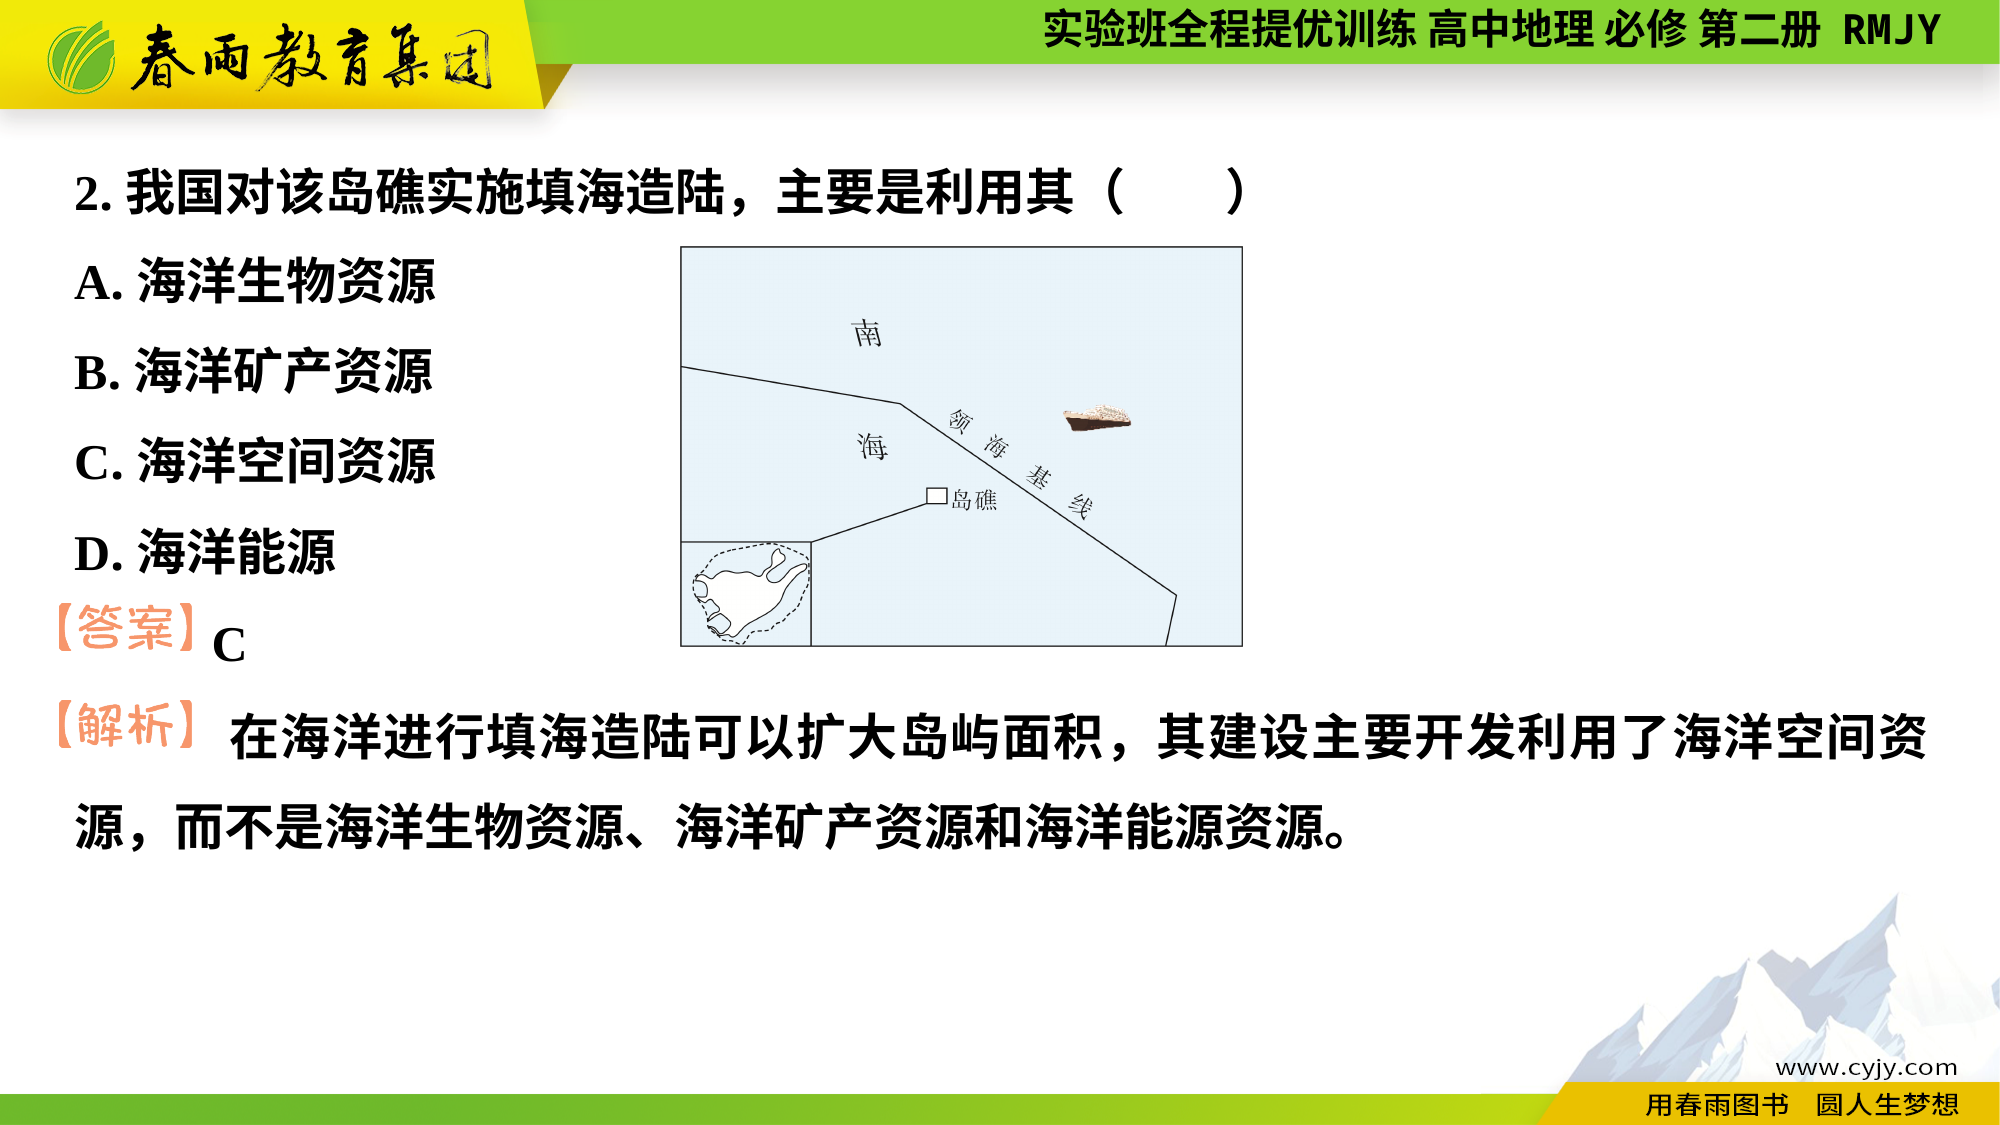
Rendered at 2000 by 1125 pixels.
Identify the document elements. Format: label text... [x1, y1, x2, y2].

text_box 在海洋进行填海造陆可以扩大岛屿面积，其建设主要开发利用了海洋空间资源，而不是海洋生物资源、海洋矿产资源和海洋能源资源。 [59, 668, 1944, 864]
picture [0, 0, 2000, 1125]
list 2.我国对该岛礁实施填海造陆，主要是利用其（ ） A.海洋生物资源 B.海洋矿产资源 C.海洋空间资源 D.海洋能源 [59, 122, 1944, 573]
text_box C [59, 573, 1944, 668]
